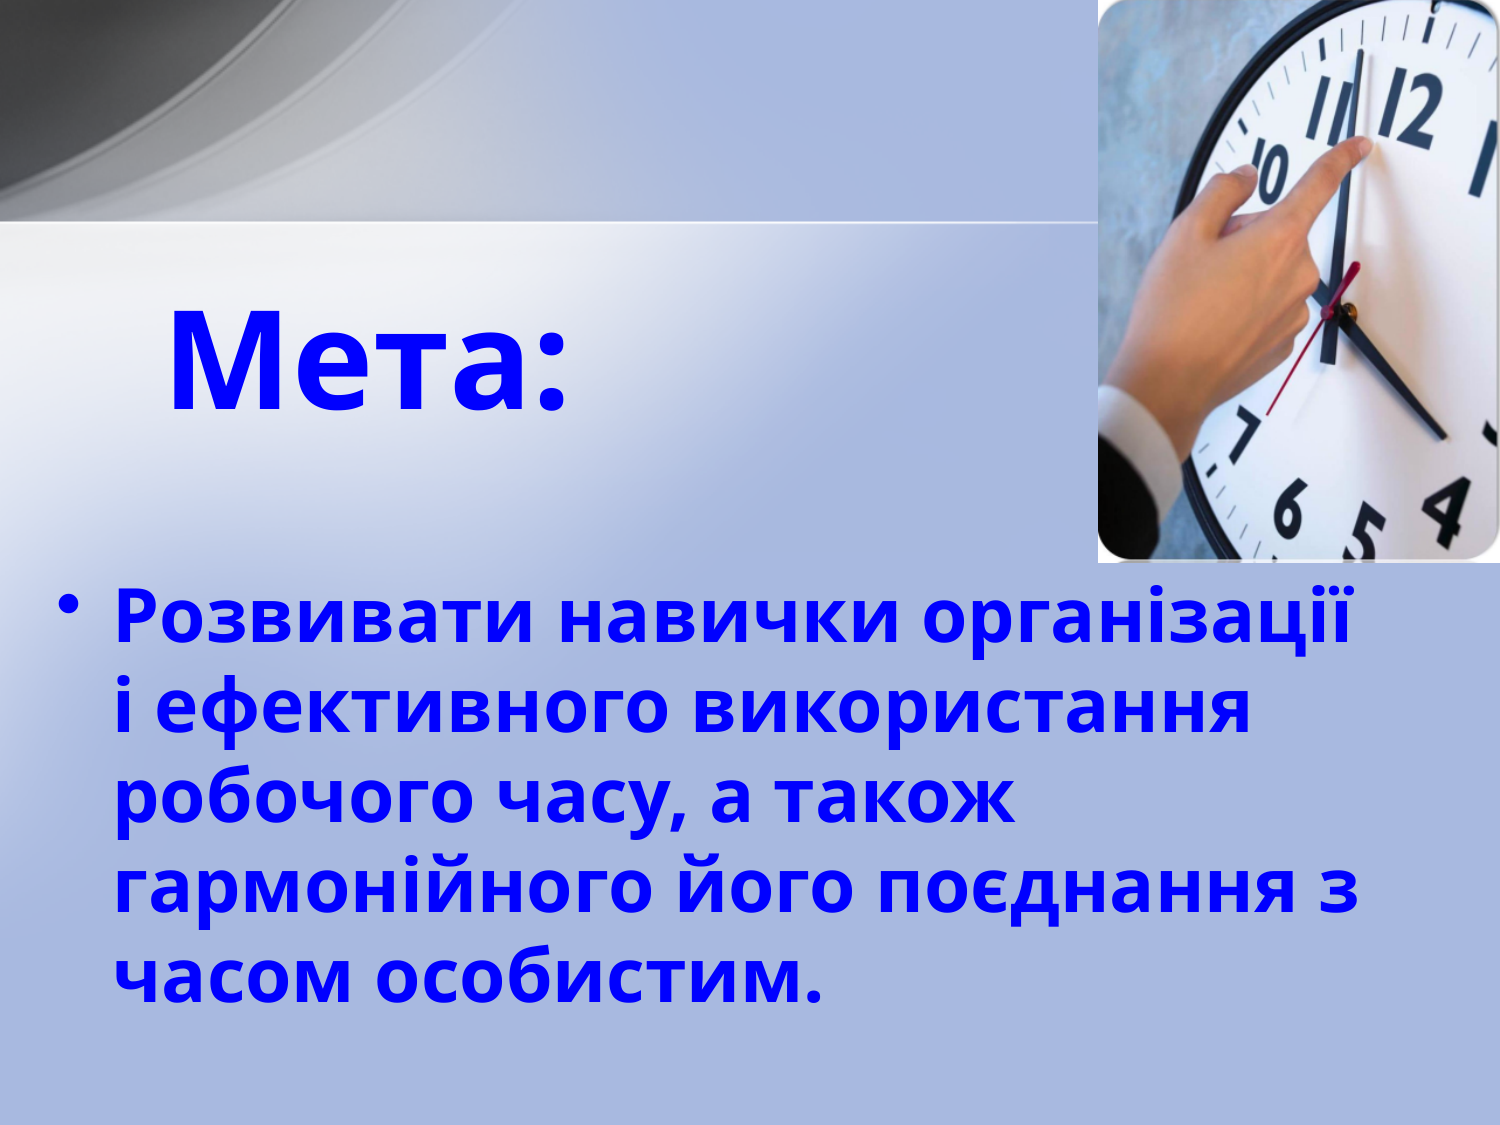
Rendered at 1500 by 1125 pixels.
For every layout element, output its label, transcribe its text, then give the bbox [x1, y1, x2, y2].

title Мета: [147, 66, 1090, 349]
picture [0, 0, 1500, 1125]
list Розвивати навички організації і ефективного використання робочого часу, а також гармонійного його поєднання з часом особистим. [40, 349, 1392, 1093]
